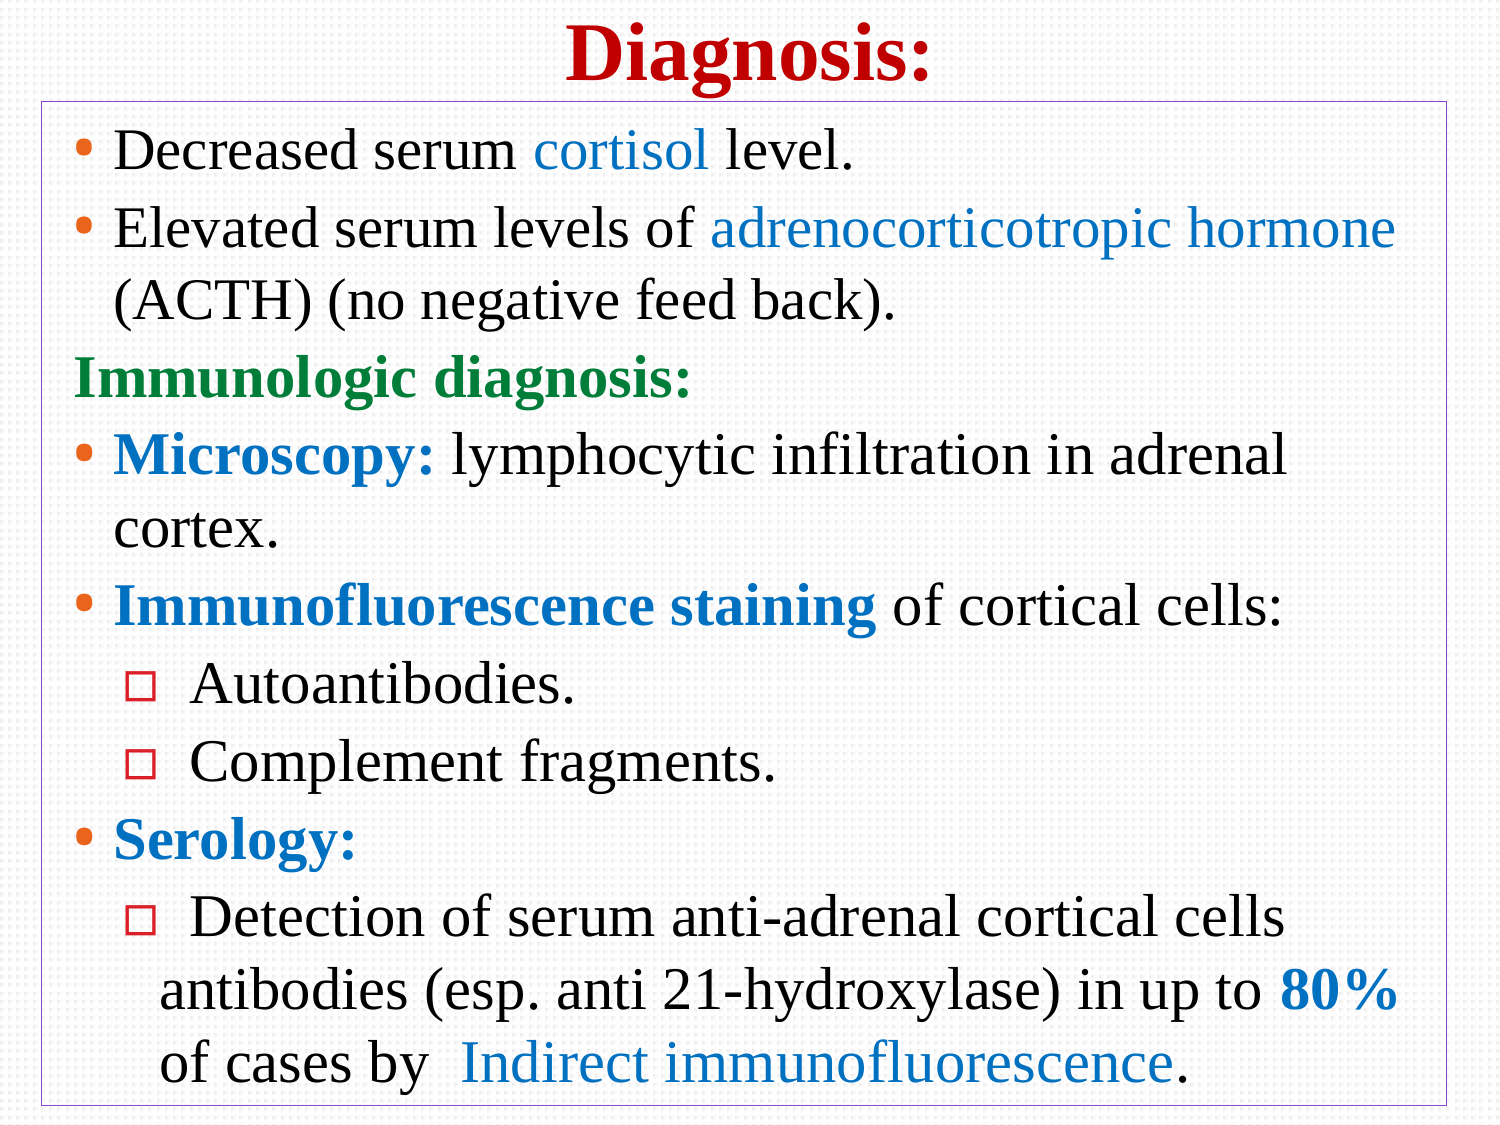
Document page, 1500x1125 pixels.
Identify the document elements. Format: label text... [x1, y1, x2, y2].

title Diagnosis: [1, 0, 1500, 136]
list Decreased serum cortisol level. Elevated serum levels of adrenocorticotropic hormone (ACTH) (no negative feed back). Immunologic diagnosis: Microscopy: lymphocytic infiltration in adrenal cortex. Immunofluorescence staining of cortical cells: Autoantibodies. Complement fragments. Serology: Detection of serum anti-adrenal cortical cells antibodies (esp. anti 21-hydroxylase) in up to 80% of cases by Indirect immunofluorescence. [41, 101, 1447, 1106]
